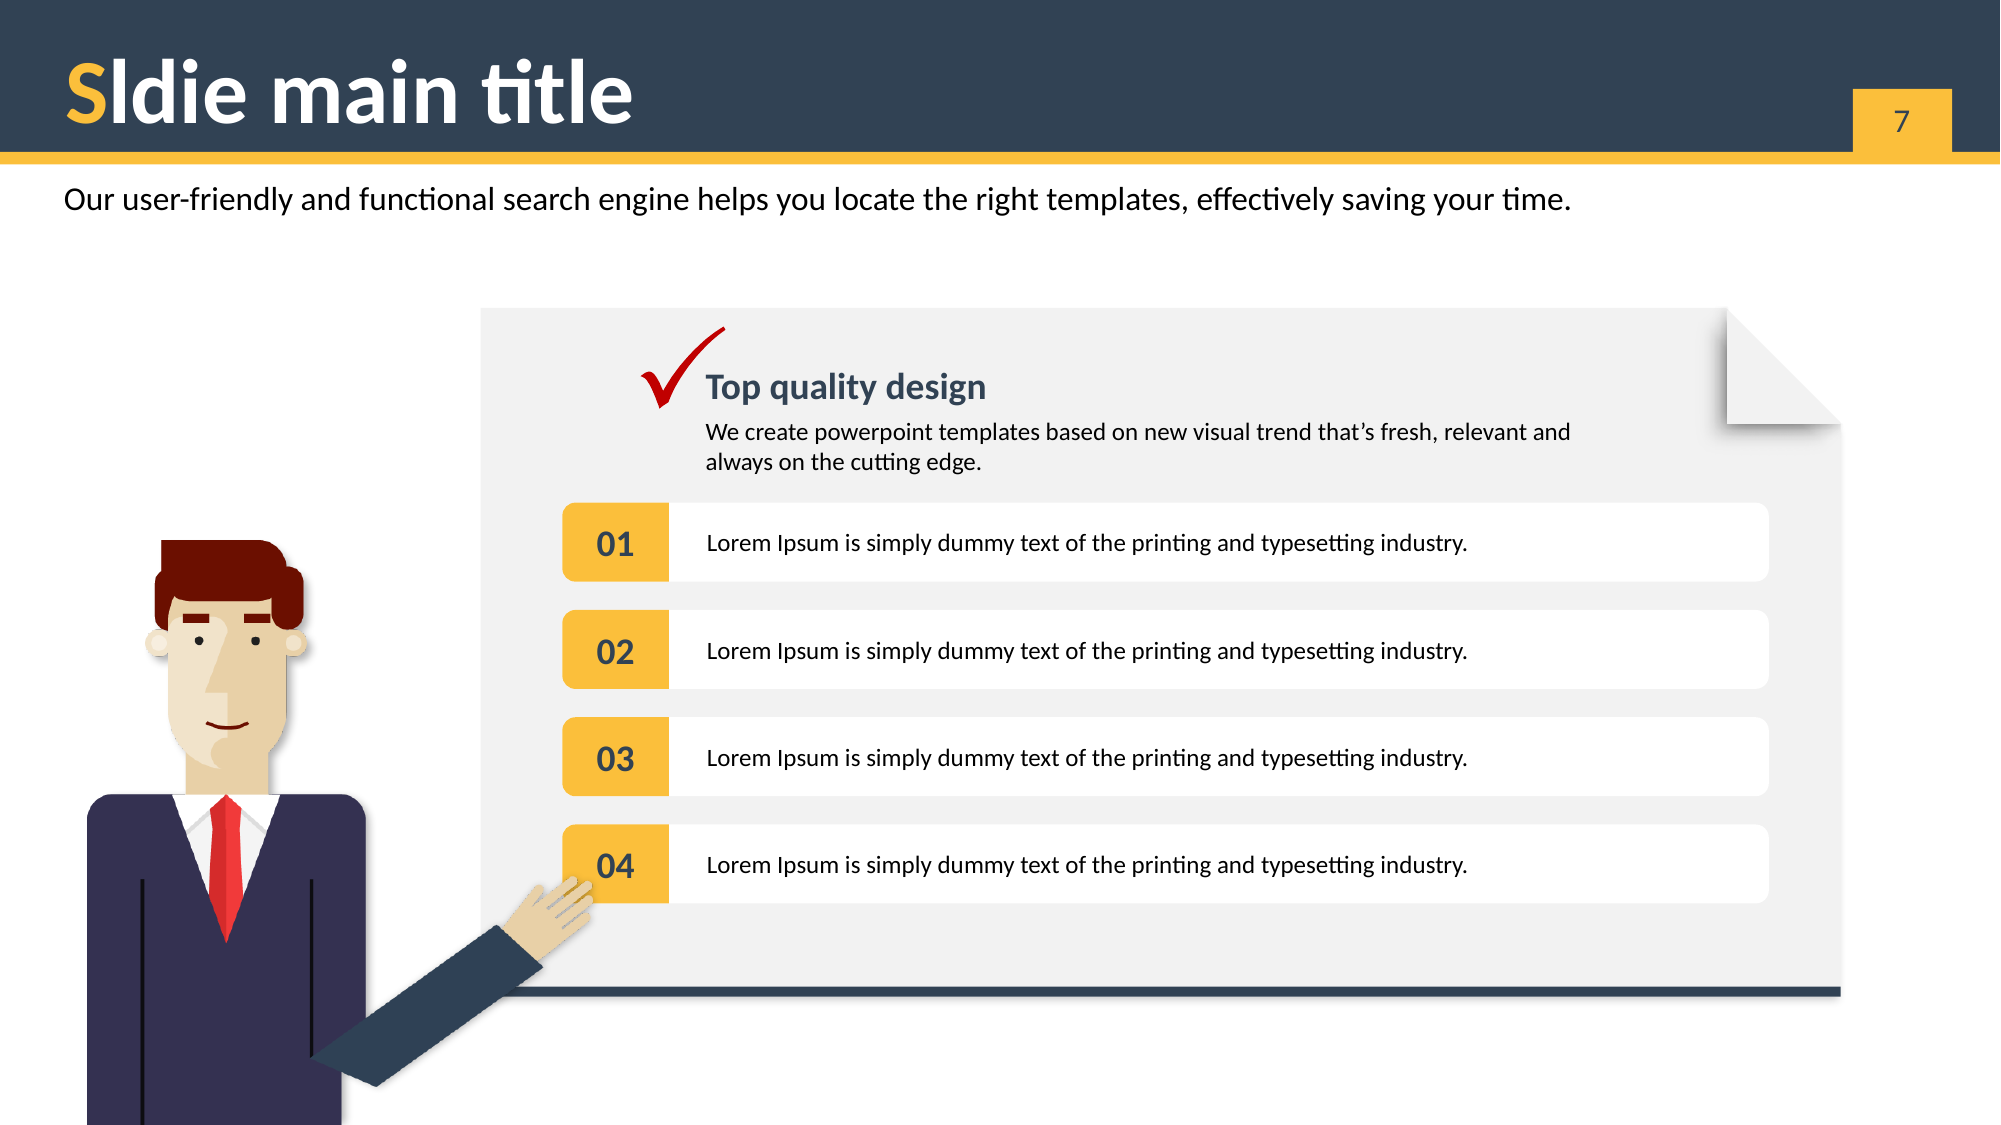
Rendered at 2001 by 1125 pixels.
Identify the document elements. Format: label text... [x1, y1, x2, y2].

text_box Our user-friendly and functional search engine helps you locate the right templates, effectively saving your time. [49, 168, 1933, 225]
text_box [480, 305, 1844, 997]
list Sldie main title [50, 37, 1878, 134]
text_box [562, 502, 1769, 582]
slide_number 7 [1843, 88, 1961, 149]
picture [87, 534, 600, 1125]
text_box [690, 354, 1593, 485]
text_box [600, 824, 1769, 904]
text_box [600, 609, 1769, 689]
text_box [600, 717, 1769, 797]
